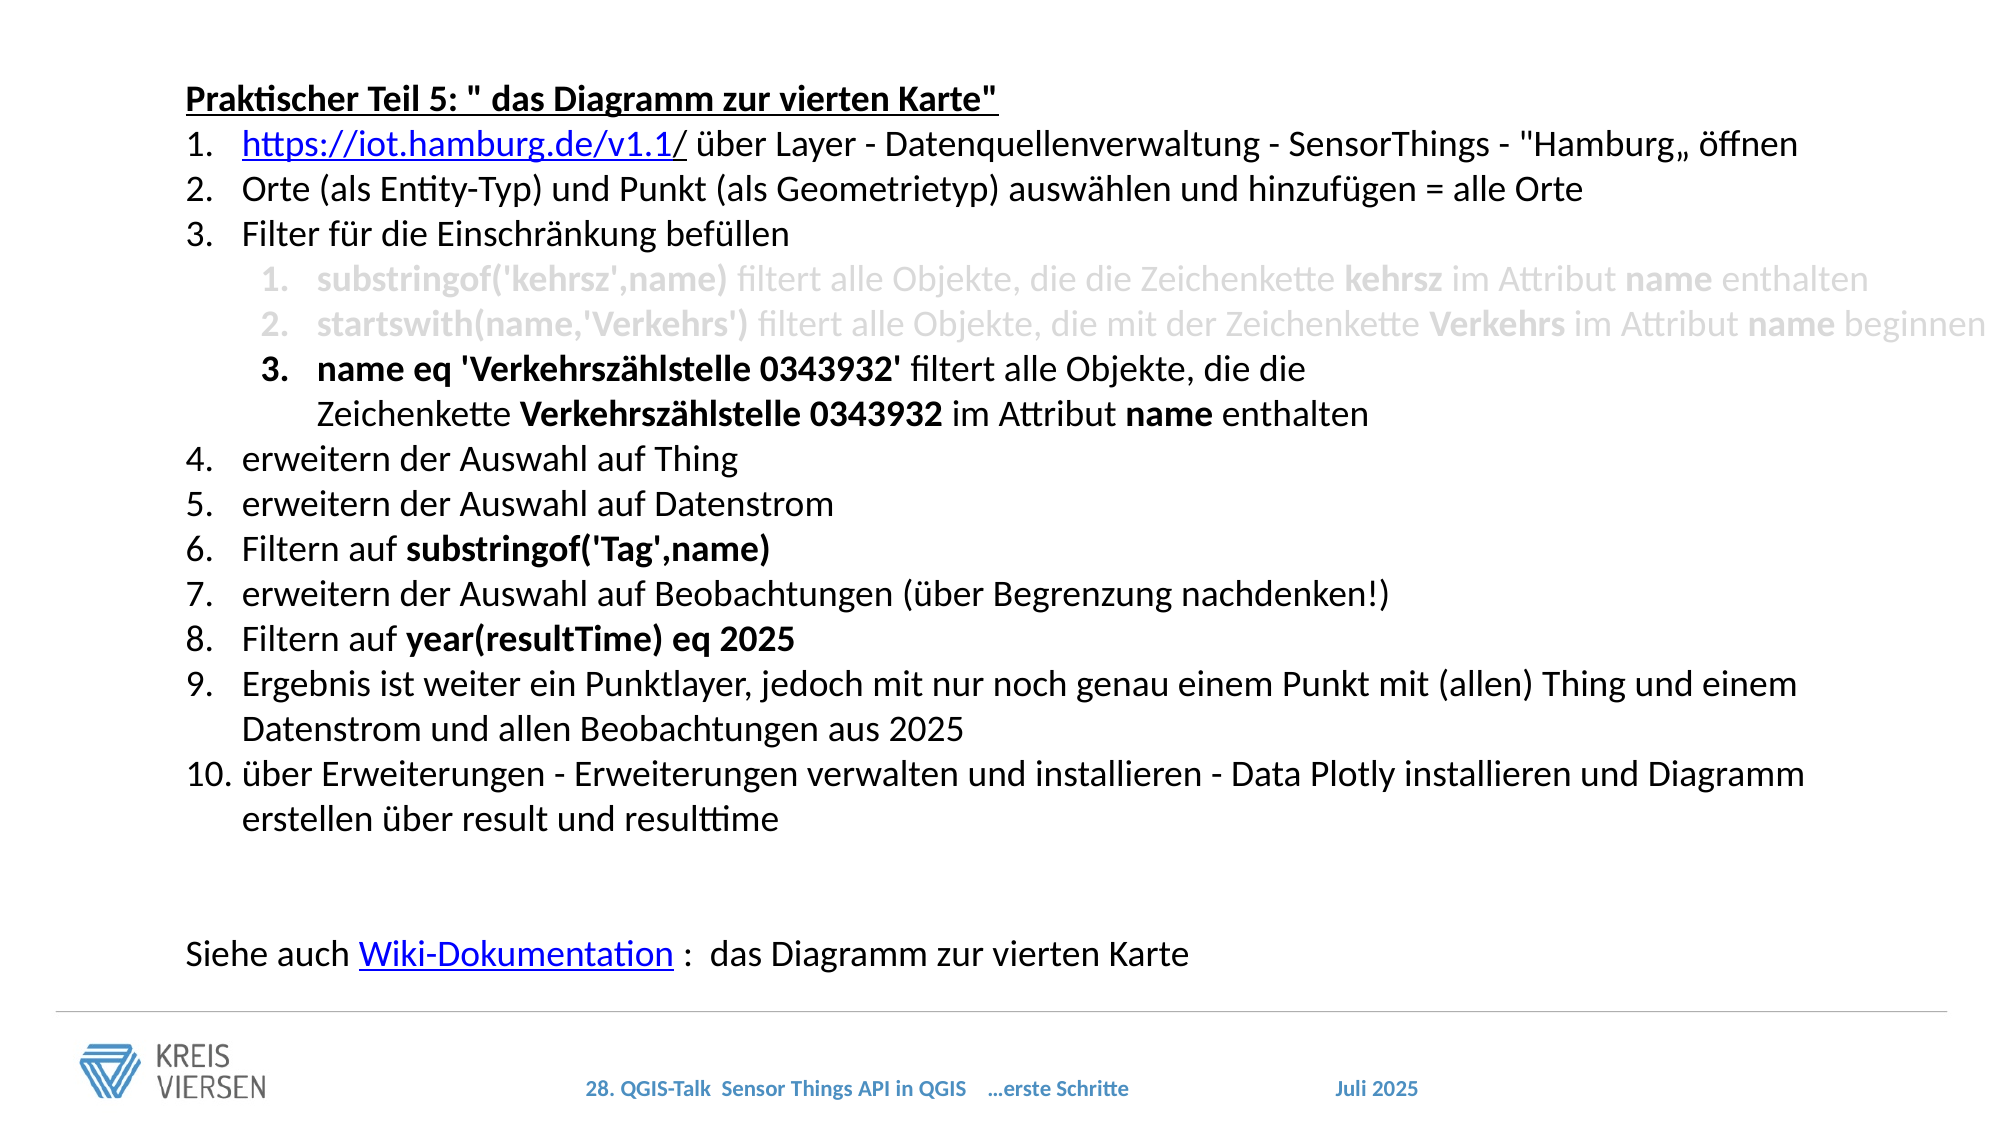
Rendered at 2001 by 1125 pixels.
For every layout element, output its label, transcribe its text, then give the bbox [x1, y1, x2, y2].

picture [0, 1010, 2001, 1125]
text_box Praktischer Teil 5: " das Diagramm zur vierten Karte" https://iot.hamburg.de/v1.1/ über Layer - Datenquellenverwaltung - SensorThings - "Hamburg„ öffnen Orte (als Entity-Typ) und Punkt (als Geometrietyp) auswählen und hinzufügen = alle Orte Filter für die Einschränkung befüllen substringof('kehrsz',name) filtert alle Objekte, die die Zeichenkette kehrsz im Attribut name enthalten startswith(name,'Verkehrs') filtert alle Objekte, die mit der Zeichenkette Verkehrs im Attribut name beginnen name eq 'Verkehrszählstelle 0343932' filtert alle Objekte, die die Zeichenkette Verkehrszählstelle 0343932 im Attribut name enthalten erweitern der Auswahl auf Thing erweitern der Auswahl auf Datenstrom Filtern auf substringof('Tag',name) erweitern der Auswahl auf Beobachtungen (über Begrenzung nachdenken!) Filtern auf year(resultTime) eq 2025 Ergebnis ist weiter ein Punktlayer, jedoch mit nur noch genau einem Punkt mit (allen) Thing und einem Datenstrom und allen Beobachtungen aus 2025 über Erweiterungen - Erweiterungen verwalten und installieren - Data Plotly installieren und Diagramm erstellen über result und resulttime Siehe auch Wiki-Dokumentation : das Diagramm zur vierten Karte [170, 66, 2000, 982]
footer 28. QGIS-Talk Sensor Things API in QGIS …erste Schritte Juli 2025 [480, 1057, 1524, 1118]
